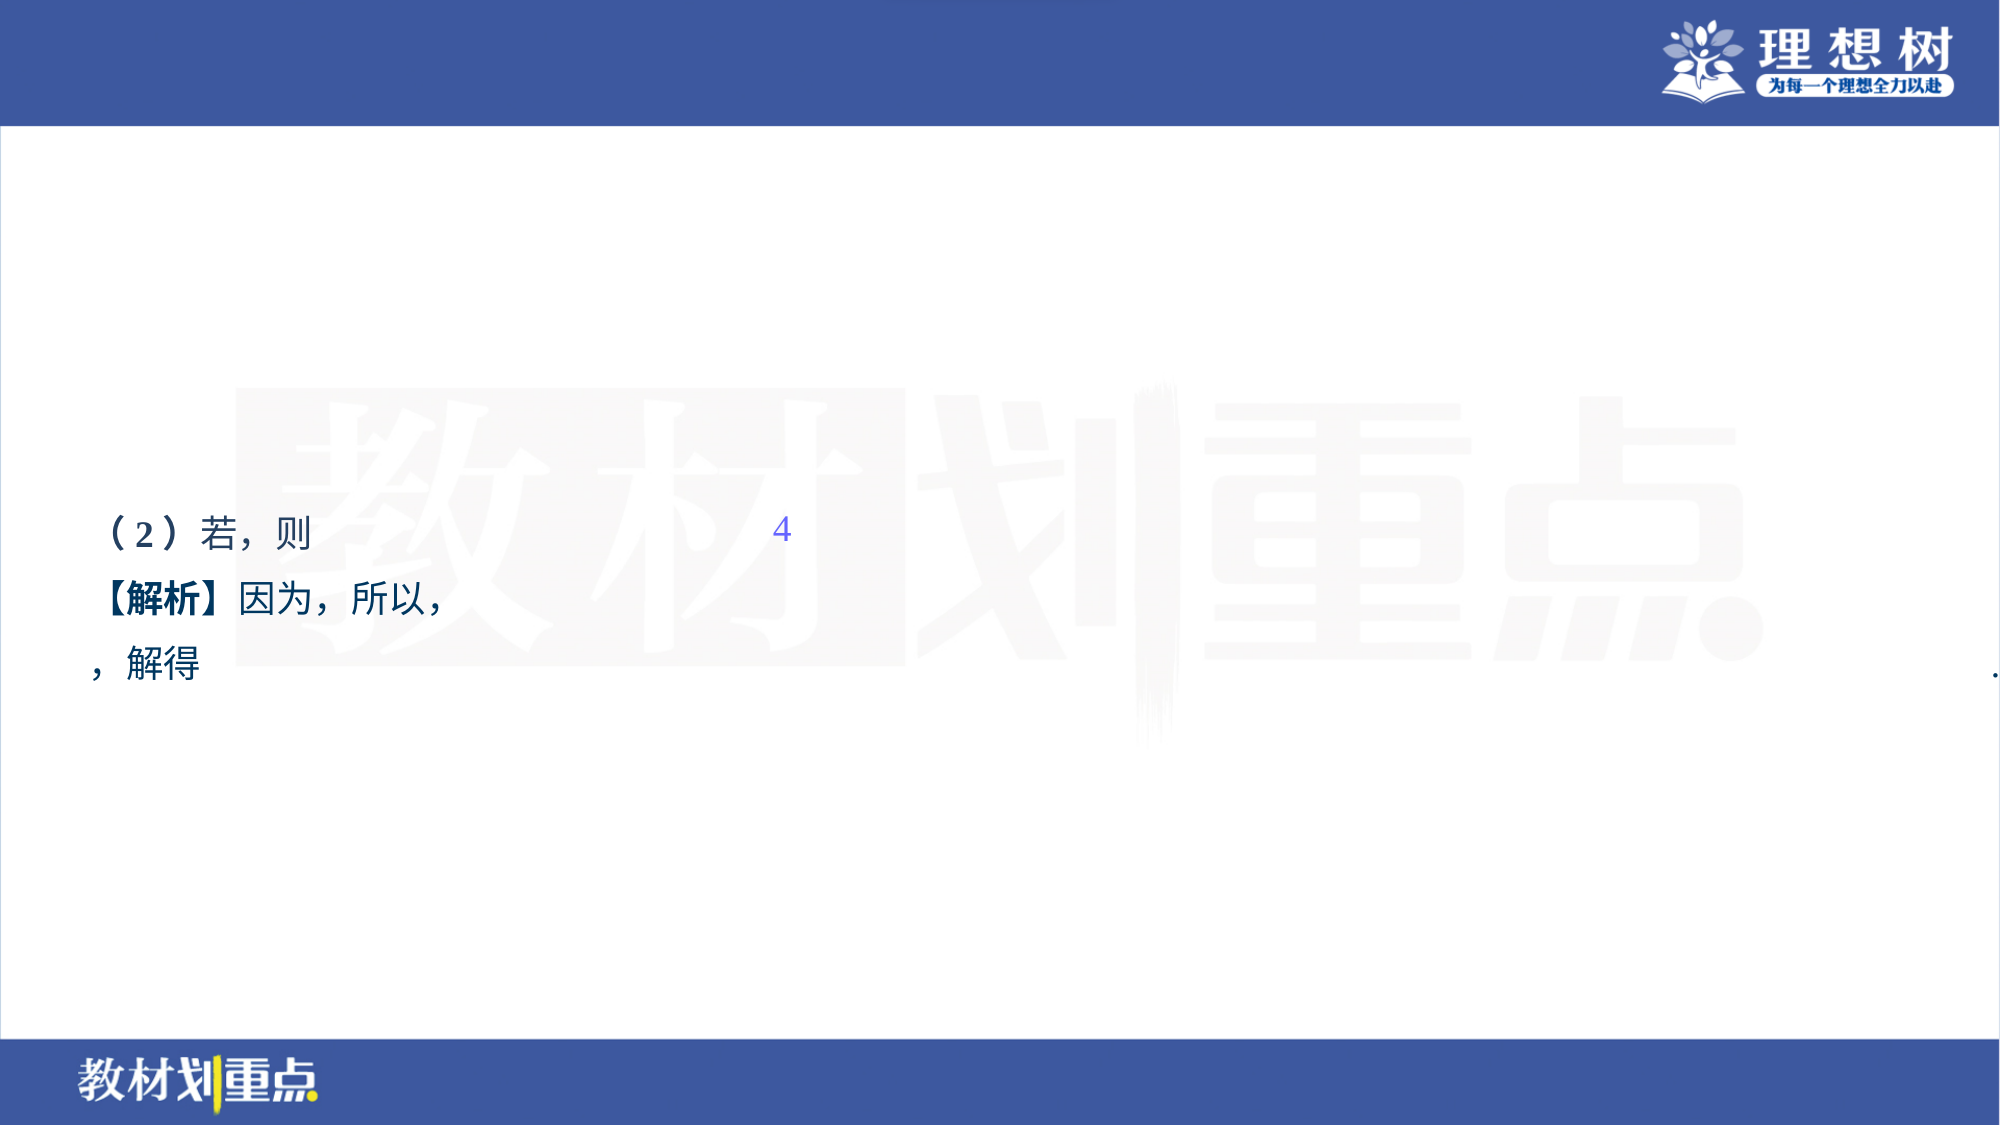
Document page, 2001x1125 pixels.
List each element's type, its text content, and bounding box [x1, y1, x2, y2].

text_box 4 [759, 479, 806, 542]
picture [0, 0, 2000, 1125]
